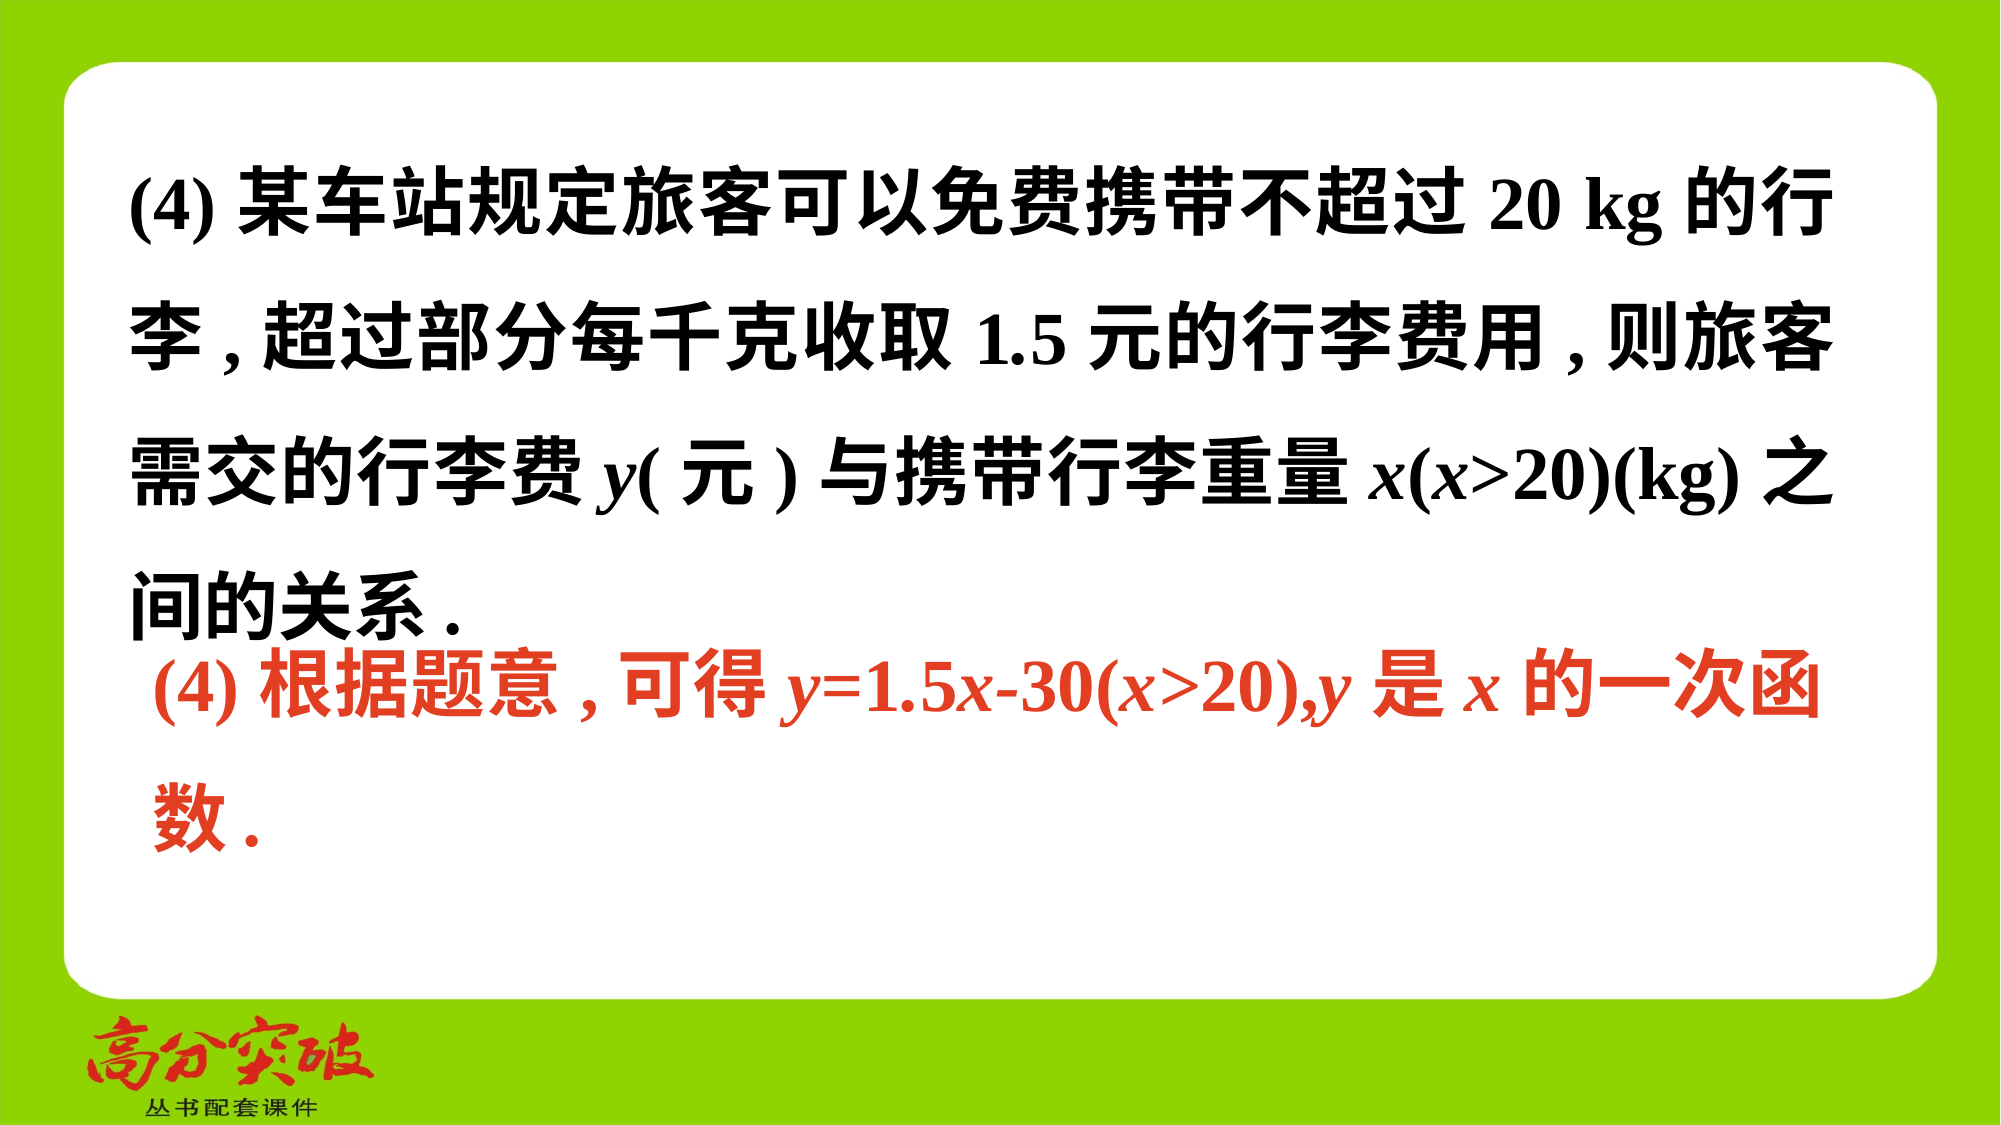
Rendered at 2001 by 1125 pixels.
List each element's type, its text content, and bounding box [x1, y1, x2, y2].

text_box (4)根据题意,可得y=1.5x-30(x>20),y是x的一次函数. [137, 583, 1839, 869]
picture [0, 0, 2001, 1125]
text_box (4)某车站规定旅客可以免费携带不超过20 kg的行李,超过部分每千克收取1.5元的行李费用,则旅客需交的行李费y(元)与携带行李重量x(x>20)(kg)之间的关系. [114, 101, 1851, 657]
